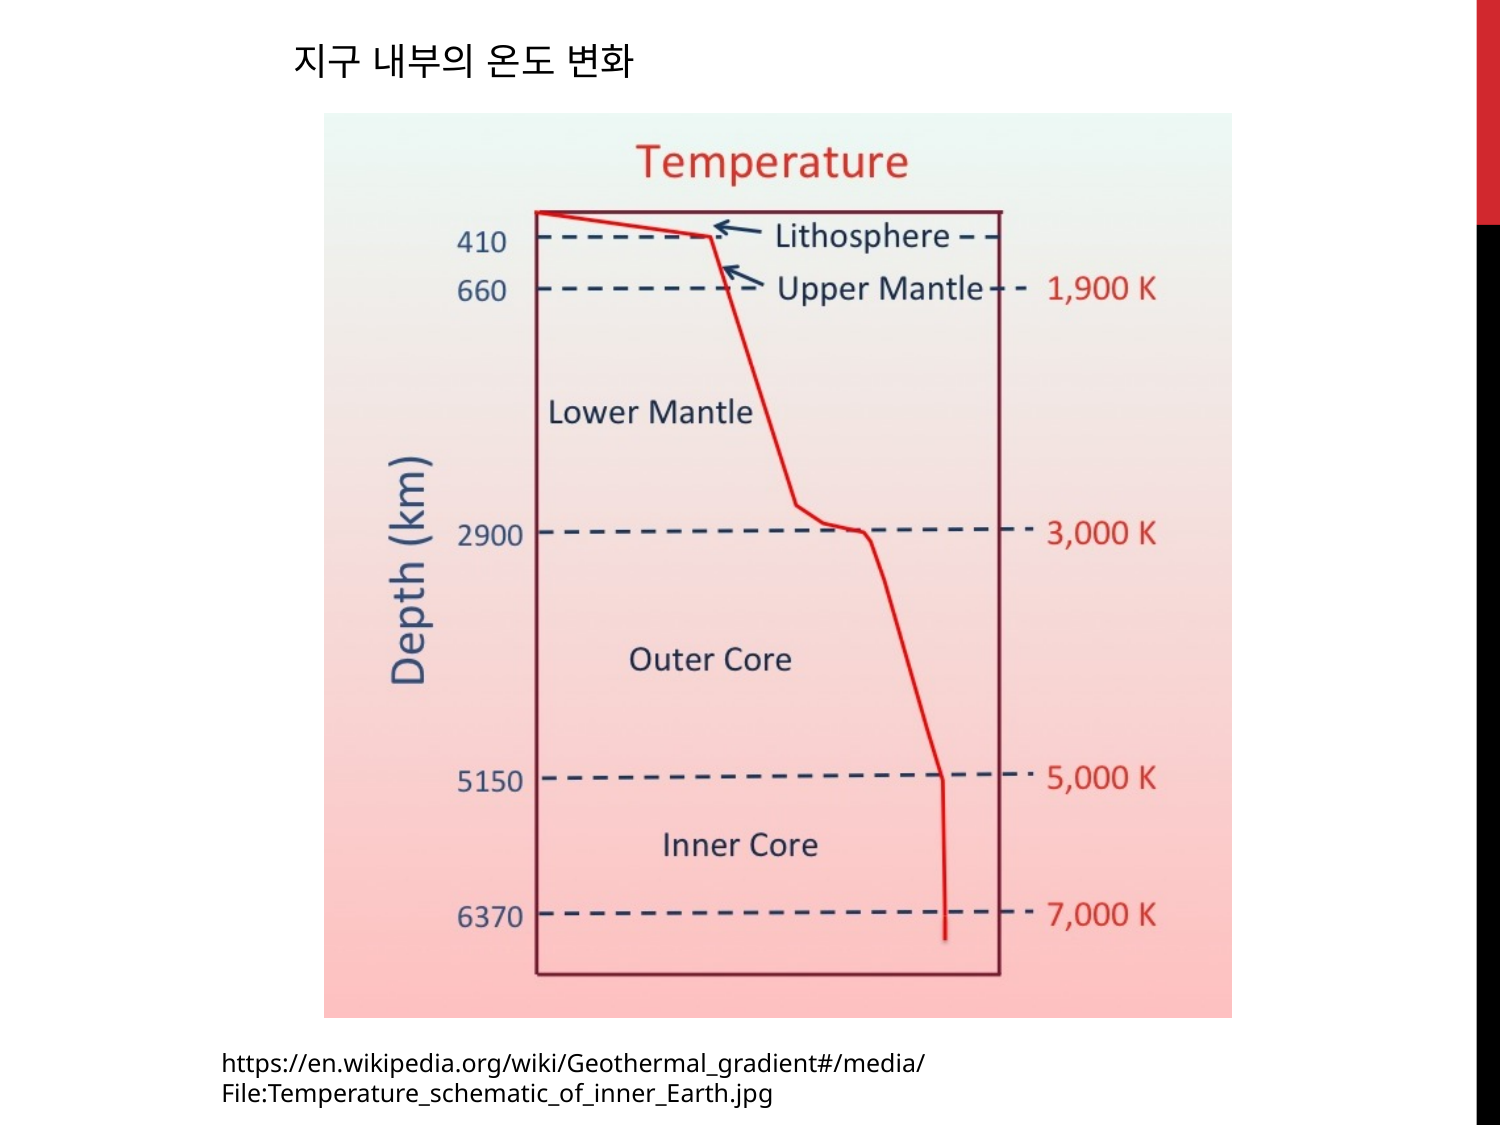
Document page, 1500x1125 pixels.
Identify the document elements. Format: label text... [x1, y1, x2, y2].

text_box https://en.wikipedia.org/wiki/Geothermal_gradient#/media/File:Temperature_schematic_of_inner_Earth.jpg [206, 1040, 1433, 1115]
text_box 지구 내부의 온도 변화 [278, 30, 651, 91]
picture [324, 113, 1232, 1019]
